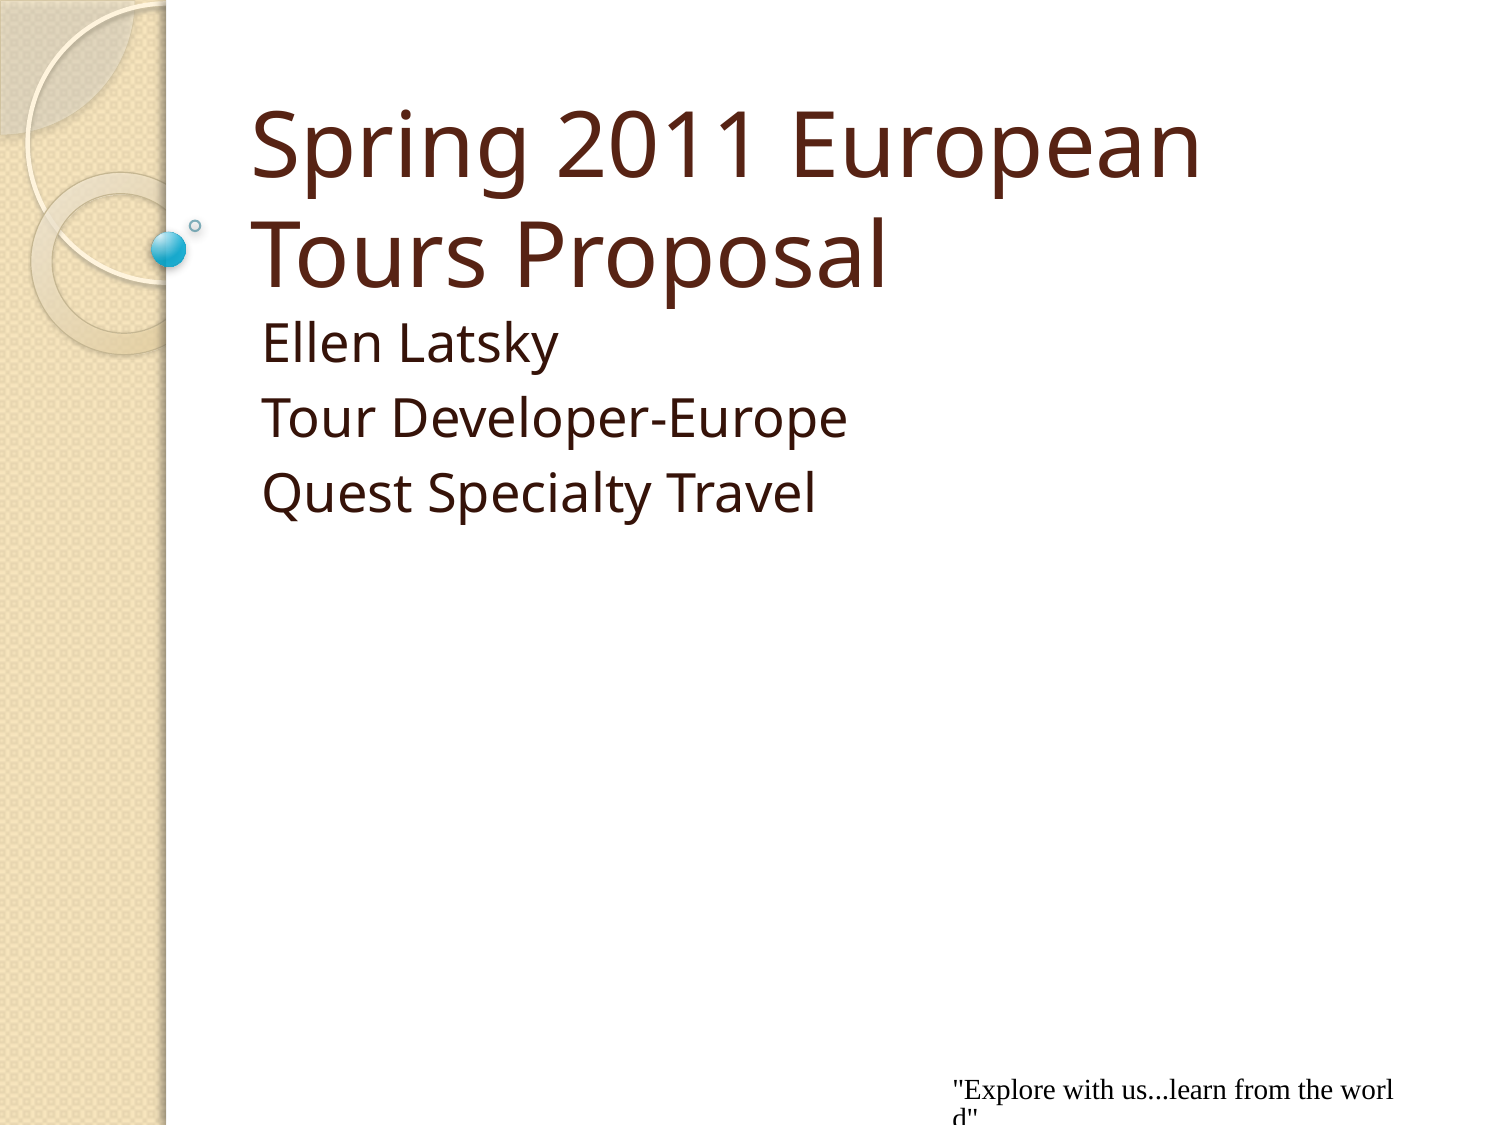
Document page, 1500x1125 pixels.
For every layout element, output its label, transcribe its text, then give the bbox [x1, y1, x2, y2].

footer "Explore with us...learn from the world" [937, 1034, 1413, 1113]
subtitle Ellen Latsky Tour Developer-Europe Quest Specialty Travel [234, 303, 1450, 591]
title Spring 2011 European Tours Proposal [235, 71, 1451, 313]
